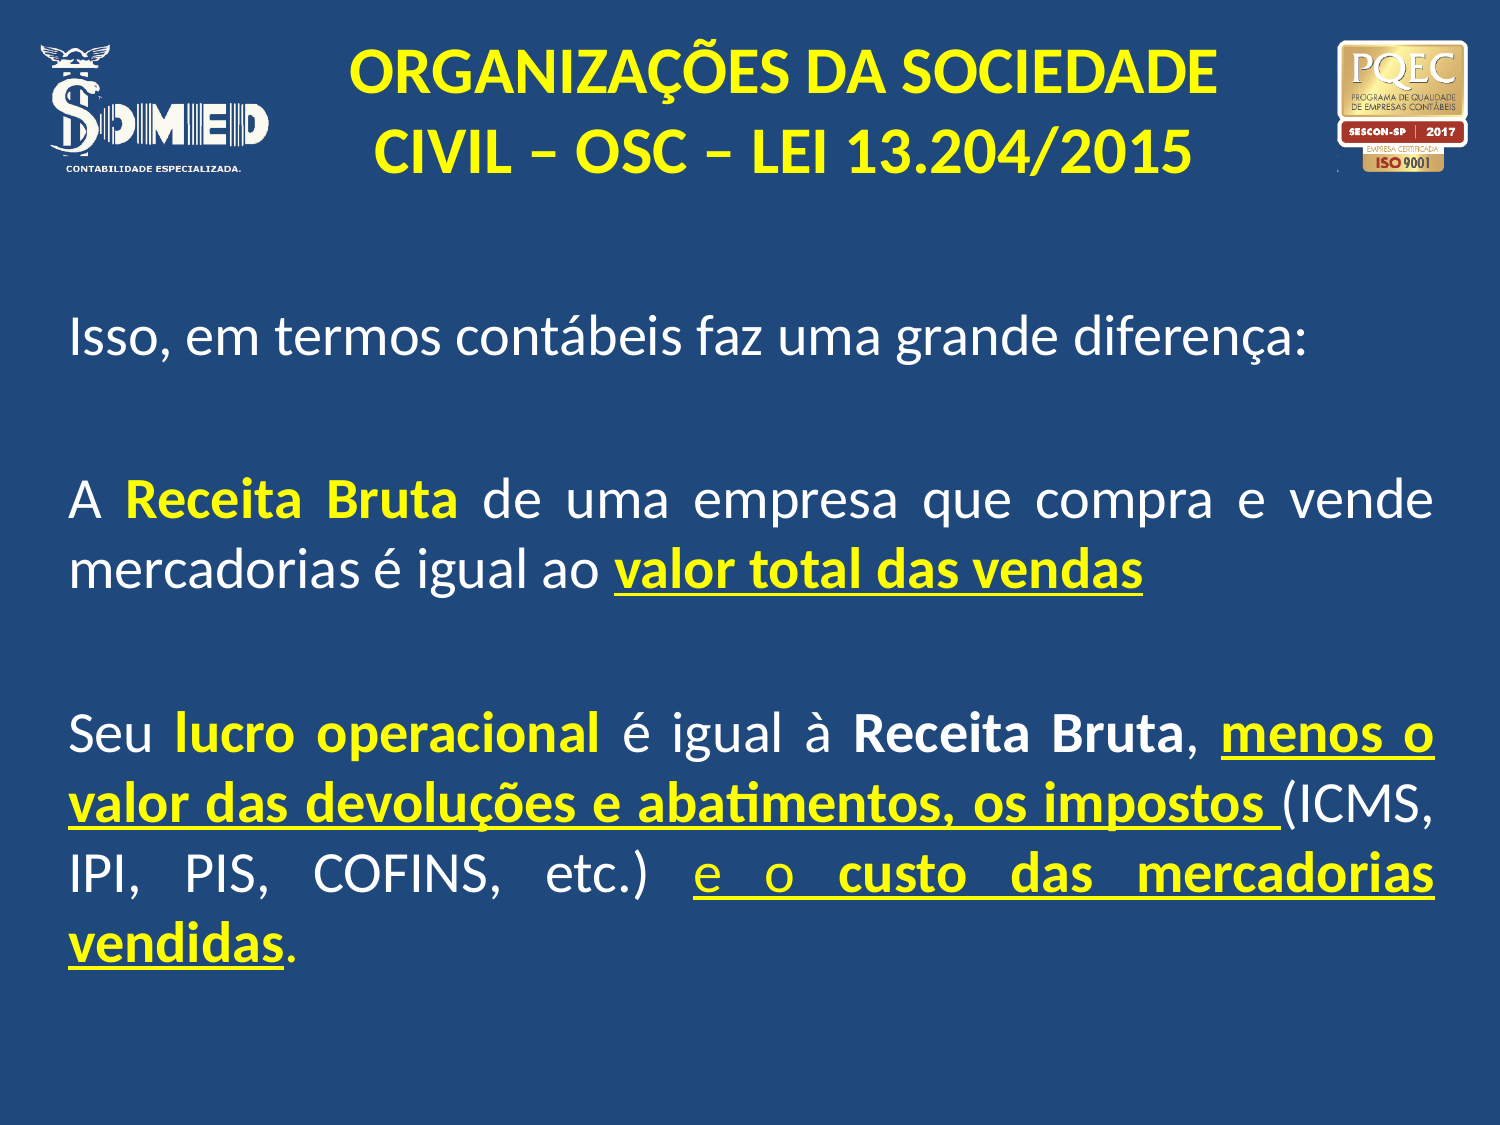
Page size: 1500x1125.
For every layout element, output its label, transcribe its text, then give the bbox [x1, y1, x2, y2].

picture [1336, 40, 1468, 172]
title ORGANIZAÇÕES DA SOCIEDADE CIVIL – OSC – LEI 13.204/2015 [117, 53, 1468, 241]
picture [32, 39, 281, 196]
list Isso, em termos contábeis faz uma grande diferença: A Receita Bruta de uma empresa que compra e vende mercadorias é igual ao valor total das vendas Seu lucro operacional é igual à Receita Bruta, menos o valor das devoluções e abatimentos, os impostos (ICMS, IPI, PIS, COFINS, etc.) e o custo das mercadorias vendidas. [53, 208, 1451, 1094]
